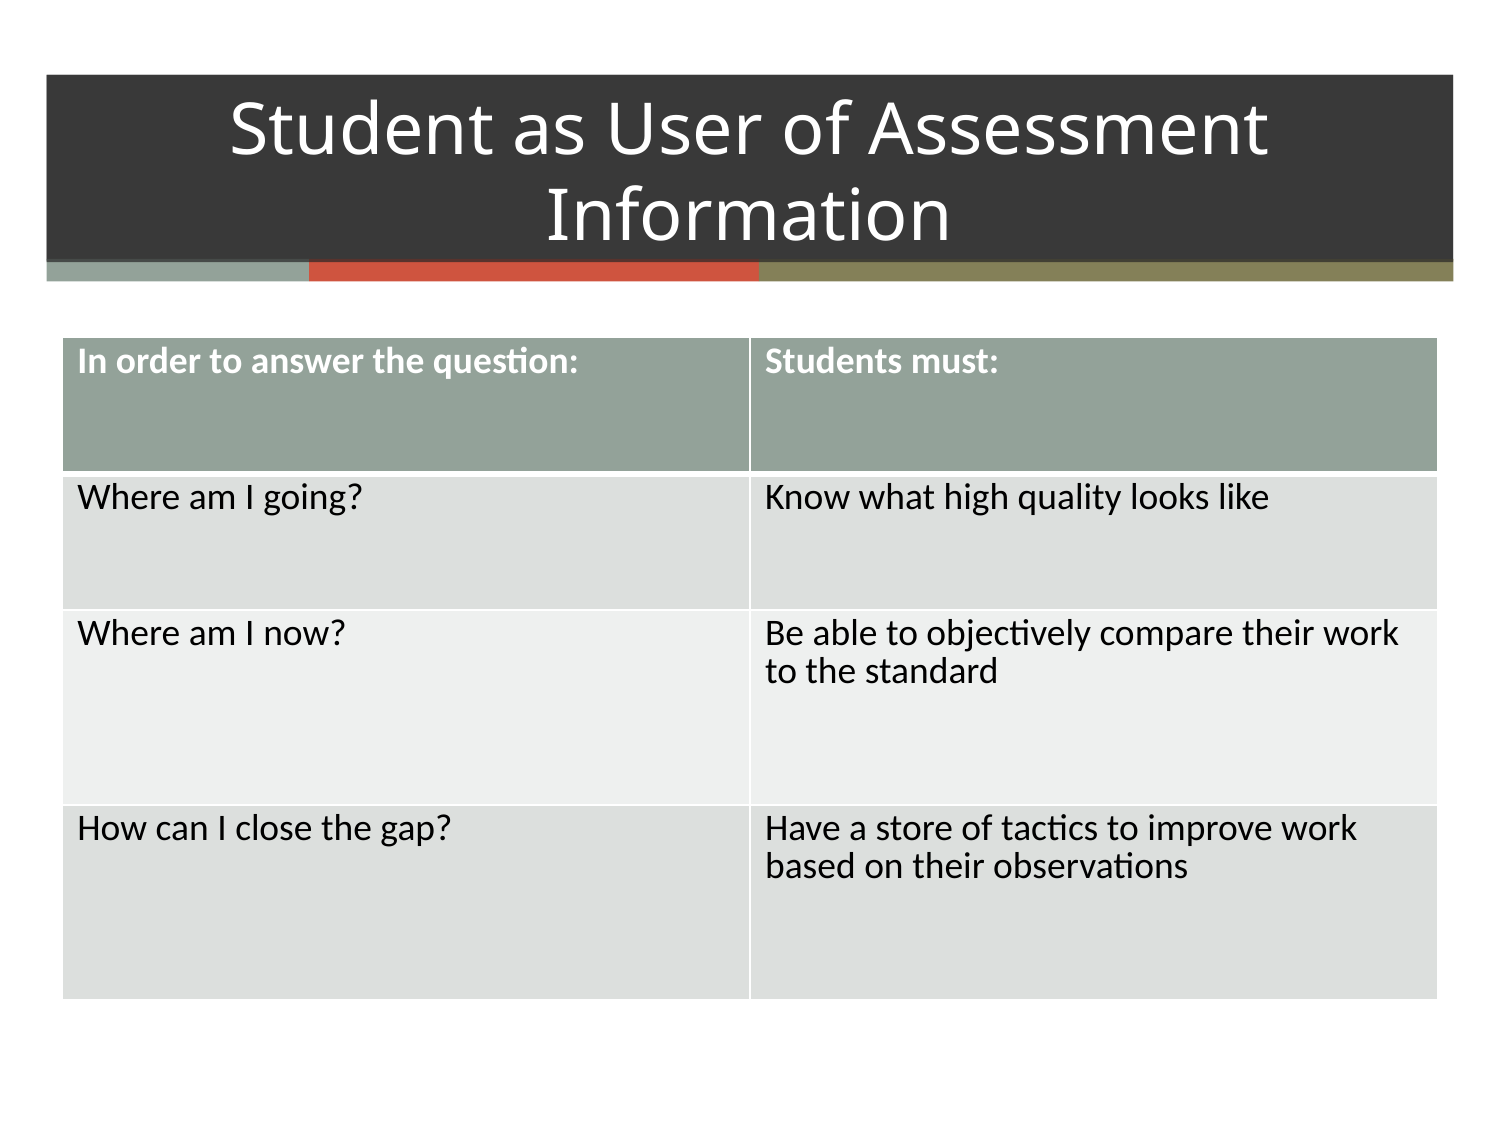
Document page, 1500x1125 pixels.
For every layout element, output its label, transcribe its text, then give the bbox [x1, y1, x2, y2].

table_cell Where am I going? [63, 477, 749, 609]
table_cell Where am I now? [63, 611, 749, 804]
table_header In order to answer the question: [63, 338, 749, 471]
title Student as User of Assessment Information [46, 75, 1454, 263]
table_cell How can I close the gap? [63, 806, 749, 999]
table_cell Know what high quality looks like [751, 477, 1437, 609]
table_cell Have a store of tactics to improve work based on their observations [751, 806, 1437, 999]
table_cell Be able to objectively compare their work to the standard [751, 611, 1437, 804]
table_header Students must: [751, 338, 1437, 471]
